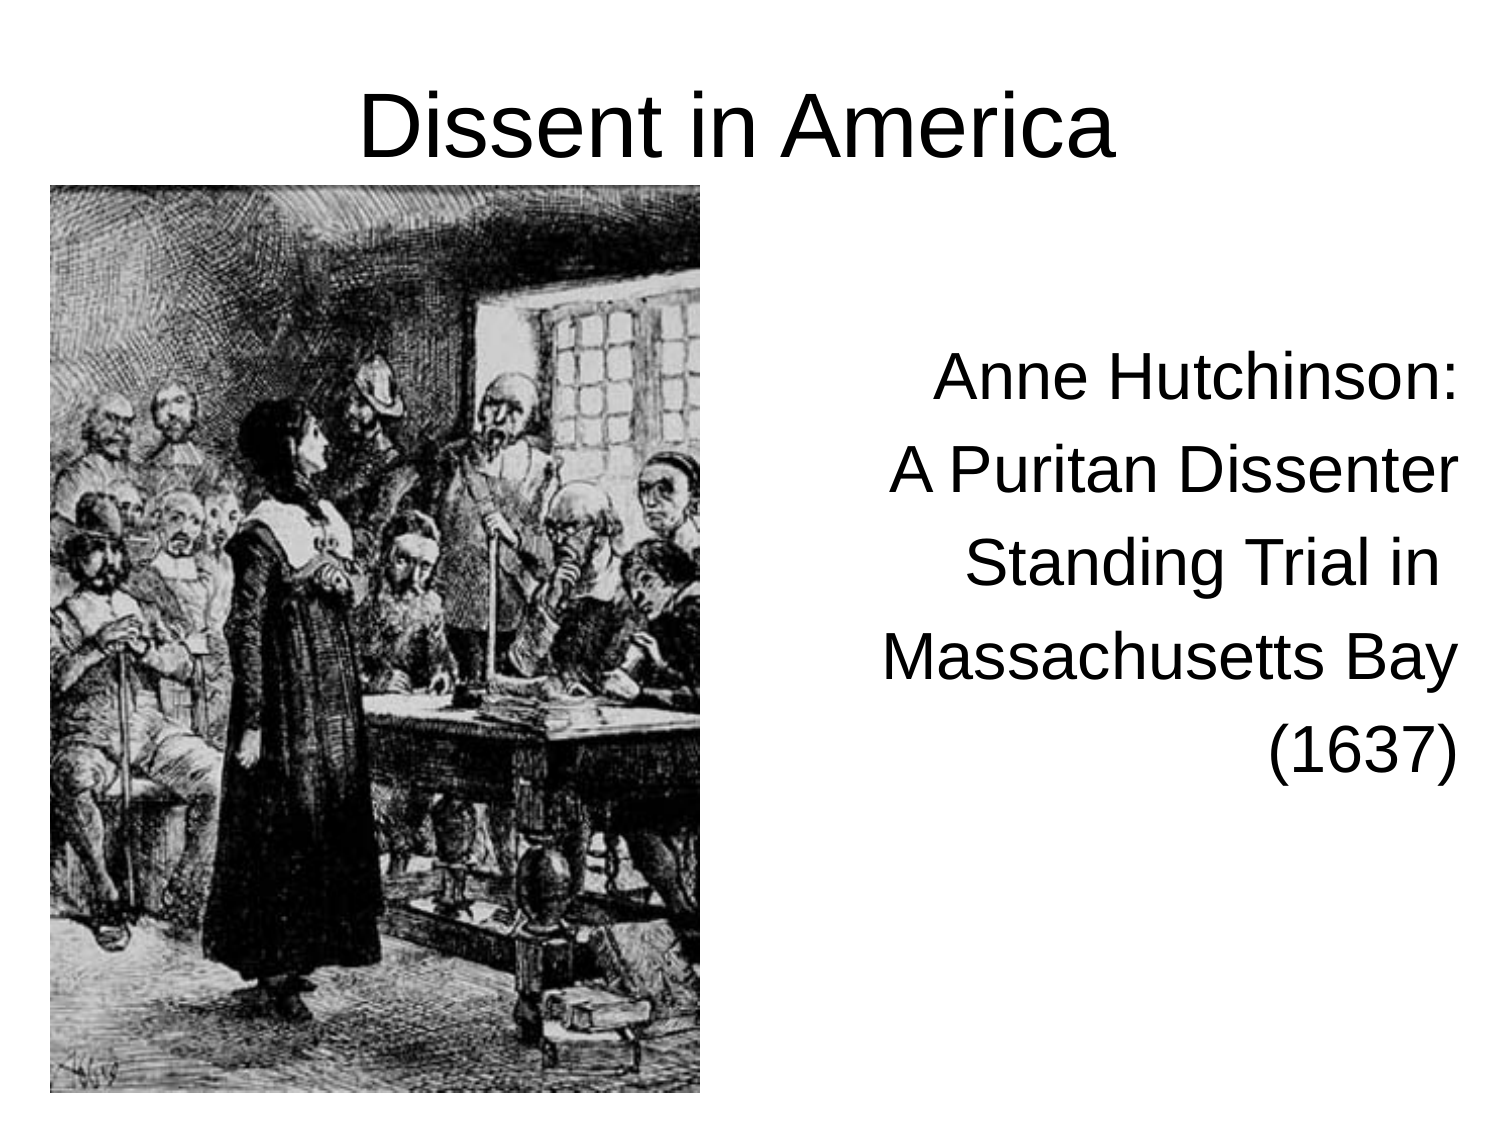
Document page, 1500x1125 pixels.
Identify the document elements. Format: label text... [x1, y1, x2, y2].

picture [49, 185, 701, 1093]
subtitle Anne Hutchinson: A Puritan Dissenter Standing Trial in Massachusetts Bay (1637) [704, 324, 1475, 688]
title Dissent in America [99, 0, 1375, 242]
